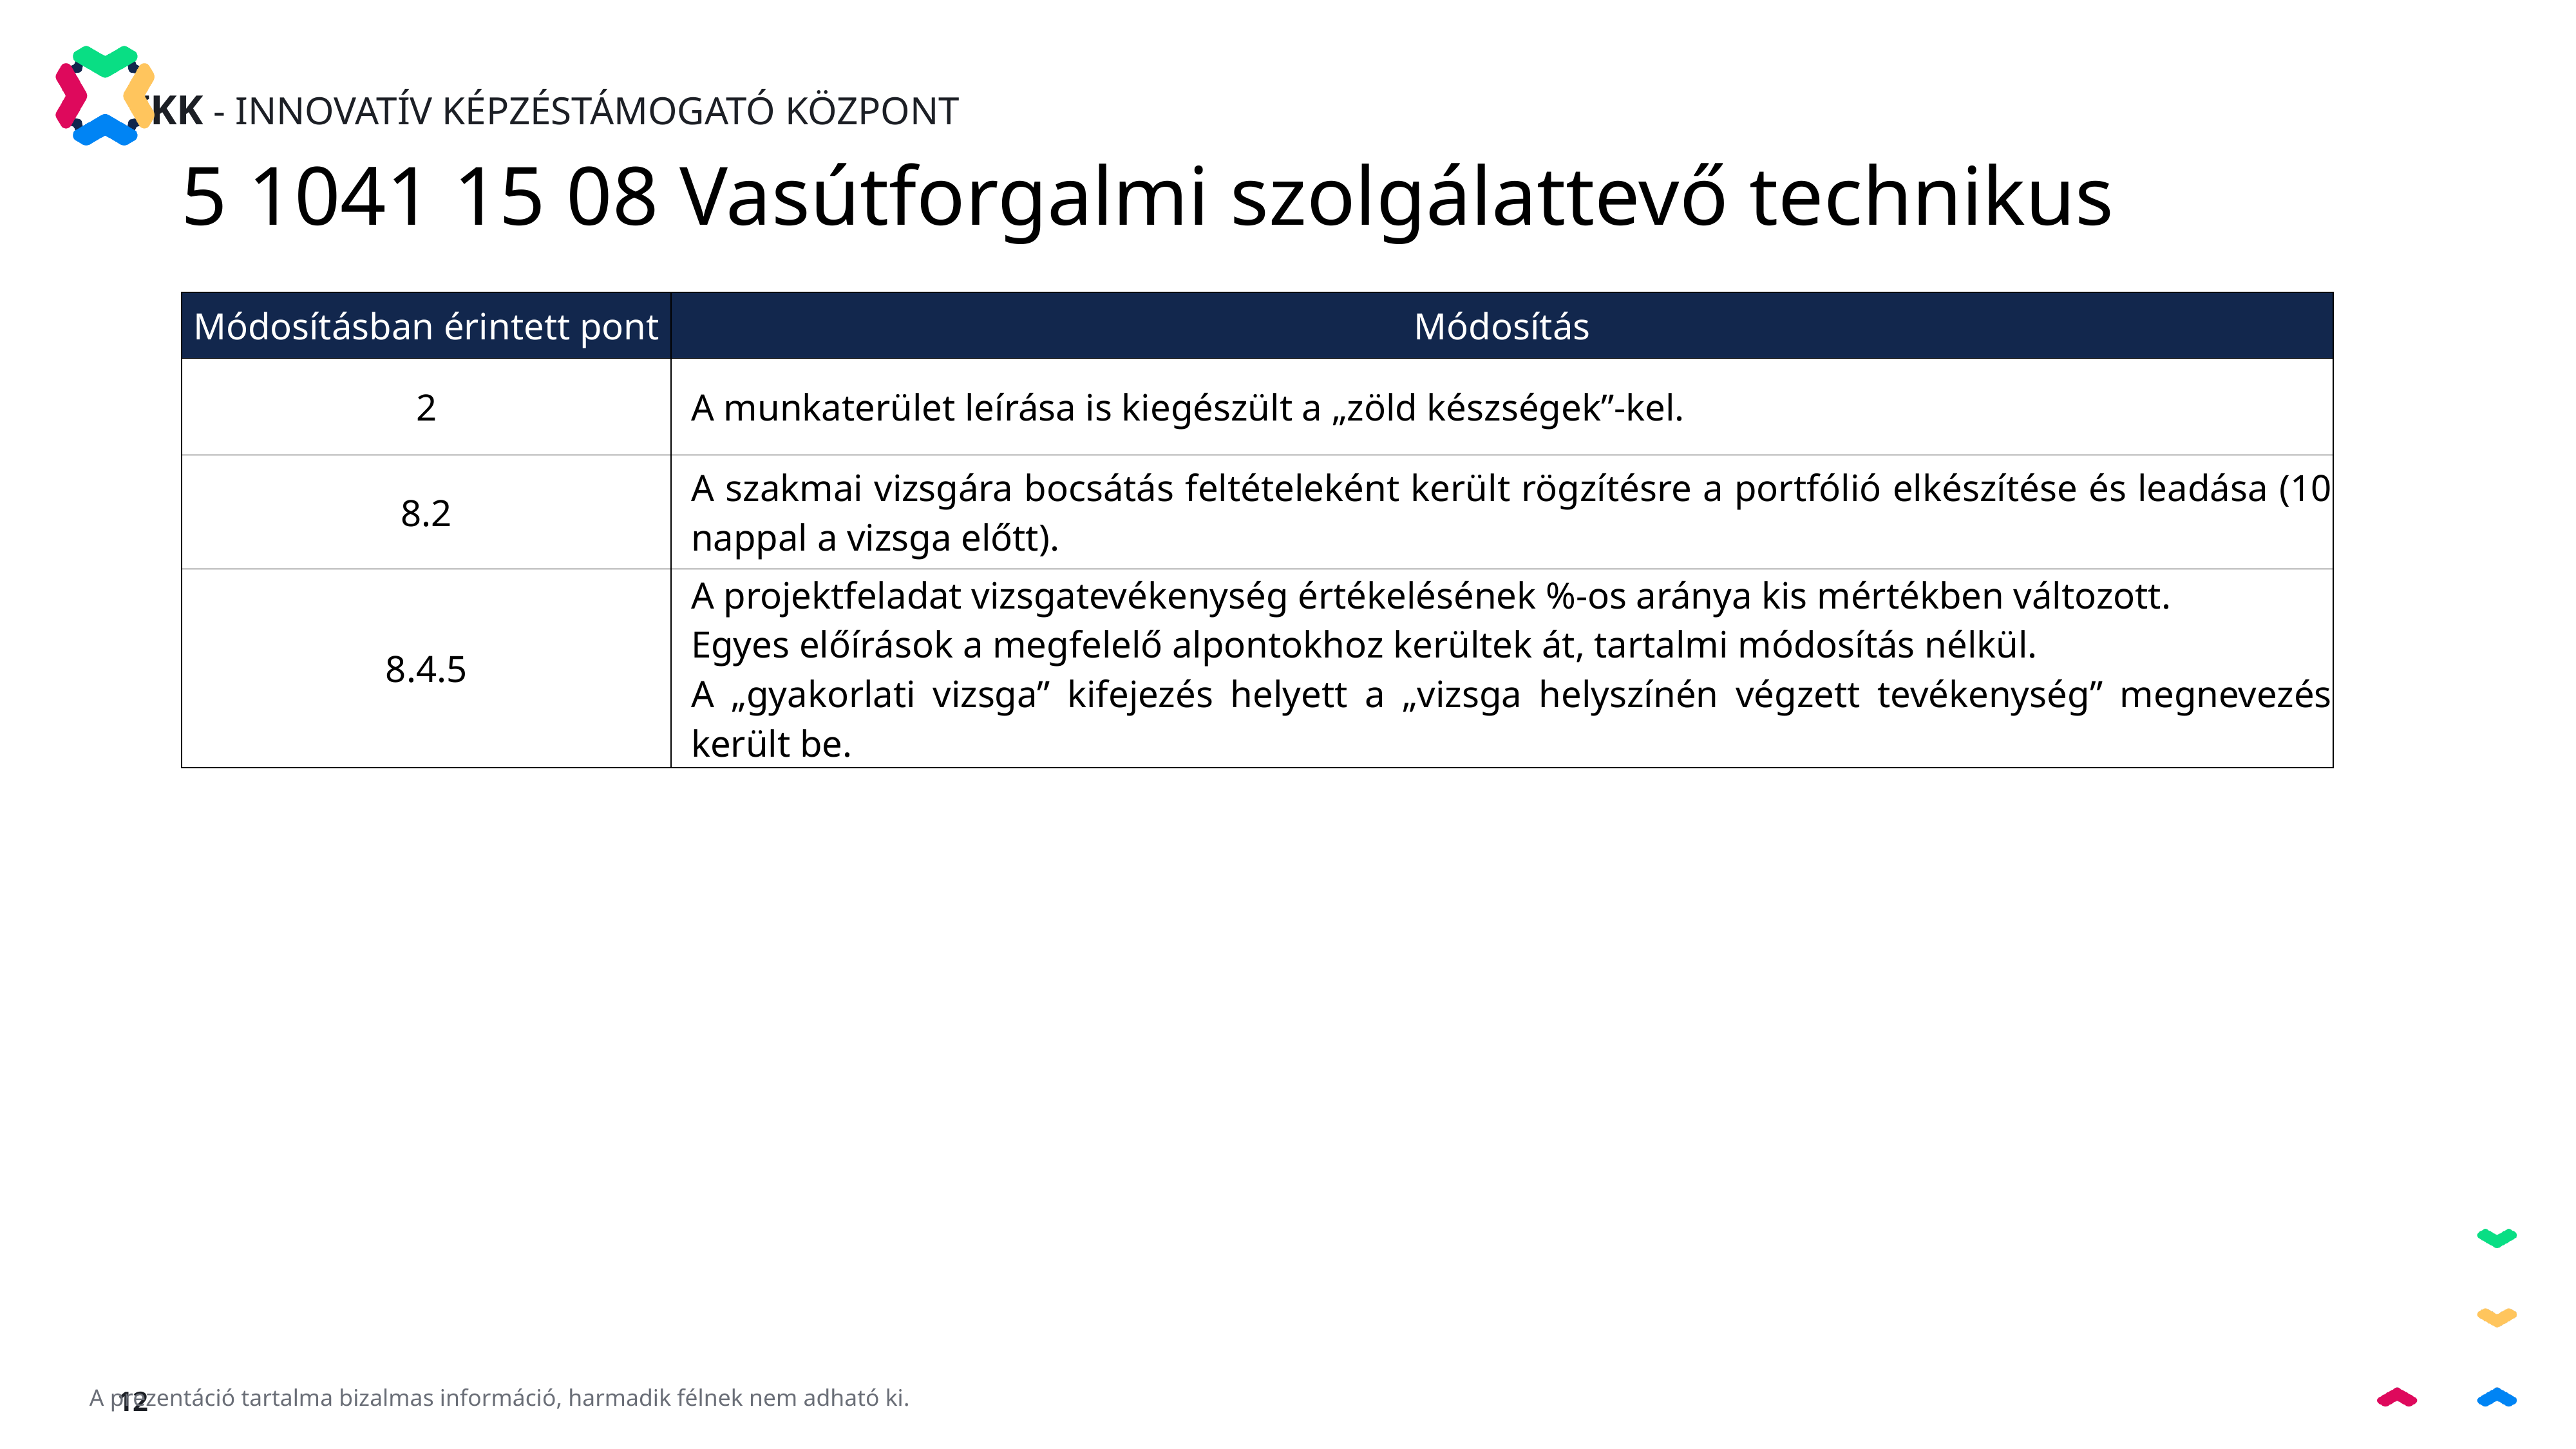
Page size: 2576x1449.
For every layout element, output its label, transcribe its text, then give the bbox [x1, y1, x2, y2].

picture [55, 46, 155, 146]
table_cell 8.4.5 [182, 569, 670, 767]
picture [2377, 1229, 2517, 1406]
table_cell 8.2 [182, 455, 670, 569]
table_cell A projektfeladat vizsgatevékenység értékelésének %-os aránya kis mértékben változott. Egyes előírások a megfelelő alpontokhoz kerültek át, tartalmi módosítás nélkül. A „gyakorlati vizsga” kifejezés helyett a „vizsga helyszínén végzett tevékenység” megnevezés került be. [672, 569, 2333, 767]
list 5 1041 15 08 Vasútforgalmi szolgálattevő technikus [181, 144, 2291, 243]
table_cell A szakmai vizsgára bocsátás feltételeként került rögzítésre a portfólió elkészítése és leadása (10 nappal a vizsga előtt). [672, 455, 2333, 569]
table_header Módosításban érintett pont [182, 293, 670, 358]
table_cell A munkaterület leírása is kiegészült a „zöld készségek”-kel. [672, 359, 2333, 455]
table_cell 2 [182, 359, 670, 455]
table_header Módosítás [672, 293, 2333, 358]
